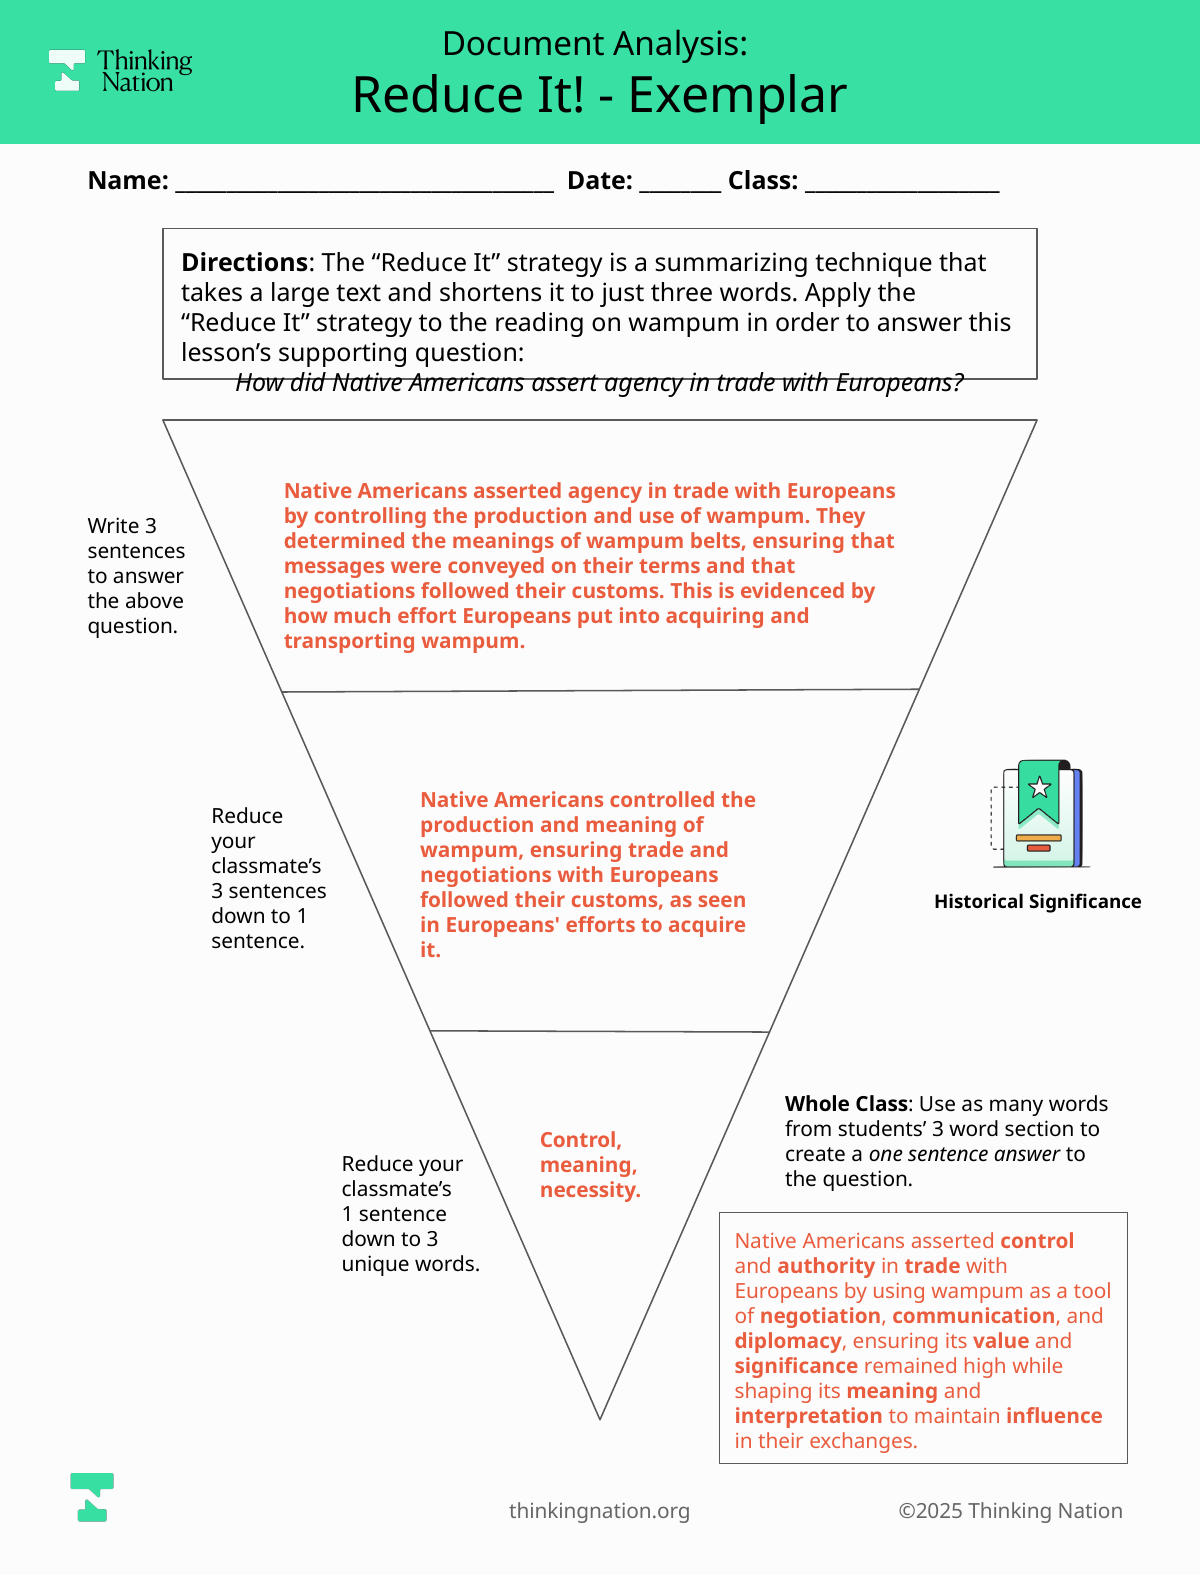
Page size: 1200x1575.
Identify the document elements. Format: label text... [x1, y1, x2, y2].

text_box [162, 420, 1038, 689]
text_box thinkingnation.org [457, 1483, 742, 1532]
text_box Whole Class: Use as many words from students’ 3 word section to create a one sentence answer to the question. [770, 1075, 1129, 1198]
picture [965, 738, 1117, 890]
text_box Native Americans asserted agency in trade with Europeans by controlling the production and use of wampum. They determined the meanings of wampum belts, ensuring that messages were conveyed on their terms and that negotiations followed their customs. This is evidenced by how much effort Europeans put into acquiring and transporting wampum. [268, 463, 920, 643]
text_box Reduce your classmate’s 3 sentences down to 1 sentence. [196, 787, 347, 967]
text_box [281, 689, 920, 693]
text_box Name: _____________________________________ Date: ________ Class: ___________________ [72, 149, 1128, 217]
text_box Write 3 sentences to answer the above question. [72, 497, 223, 642]
text_box Document Analysis: Reduce It! - Exemplar [0, 0, 1200, 144]
text_box Directions: The “Reduce It” strategy is a summarizing technique that takes a large text and shortens it to just three words. Apply the “Reduce It” strategy to the reading on wampum in order to answer this lesson’s supporting question: How did Native Americans assert agency in trade with Europeans? [162, 228, 1038, 380]
picture [33, 35, 197, 104]
text_box Historical Significance [905, 874, 1176, 923]
text_box Control, meaning, necessity. [524, 1112, 676, 1234]
text_box Native Americans controlled the production and meaning of wampum, ensuring trade and negotiations with Europeans followed their customs, as seen in Europeans' efforts to acquire it. [405, 771, 783, 951]
picture [58, 1463, 126, 1531]
text_box [285, 701, 915, 1030]
text_box ©2025 Thinking Nation [854, 1483, 1139, 1532]
text_box Reduce your classmate’s 1 sentence down to 3 unique words. [326, 1135, 507, 1315]
text_box Native Americans asserted control and authority in trade with Europeans by using wampum as a tool of negotiation, communication, and diplomacy, ensuring its value and significance remained high while shaping its meaning and interpretation to maintain influence in their exchanges. [719, 1212, 1128, 1464]
text_box [433, 1040, 767, 1420]
